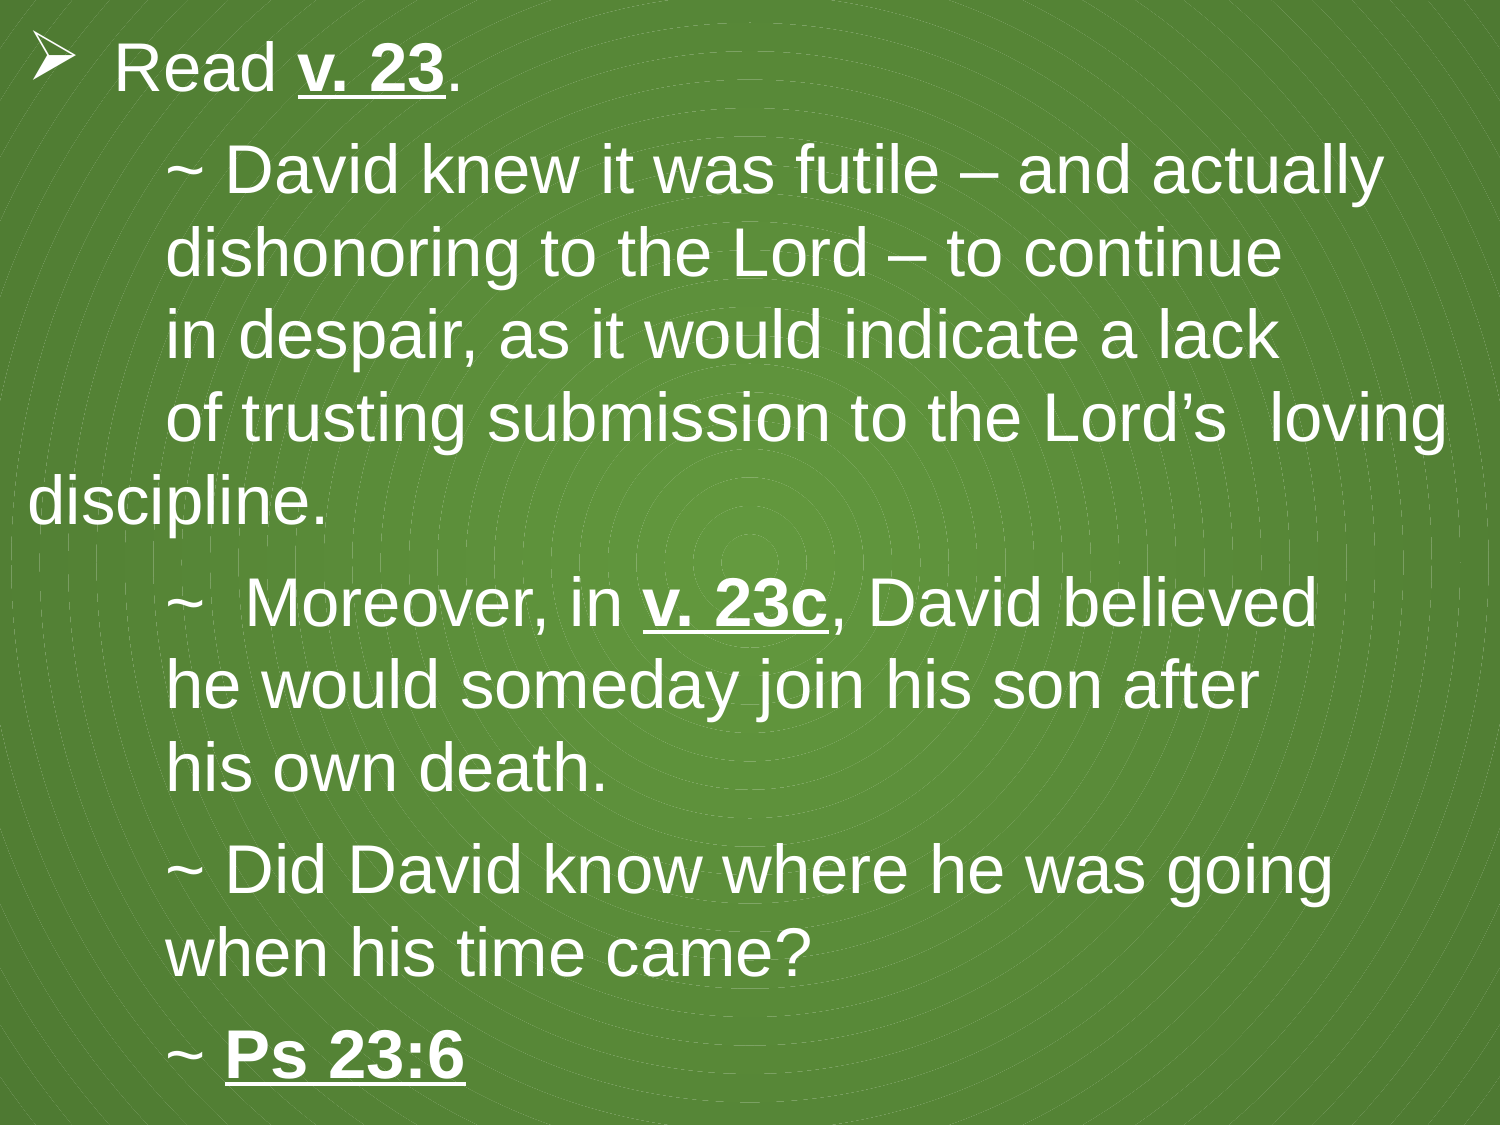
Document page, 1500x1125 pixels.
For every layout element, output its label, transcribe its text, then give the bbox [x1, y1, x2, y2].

subtitle Read v. 23. ~ David knew it was futile – and actually dishonoring to the Lord – to continue in despair, as it would indicate a lack of trusting submission to the Lord’s loving discipline. ~ Moreover, in v. 23c, David believed he would someday join his son after his own death. ~ Did David know where he was going when his time came? ~ Ps 23:6 [12, 15, 1488, 1114]
